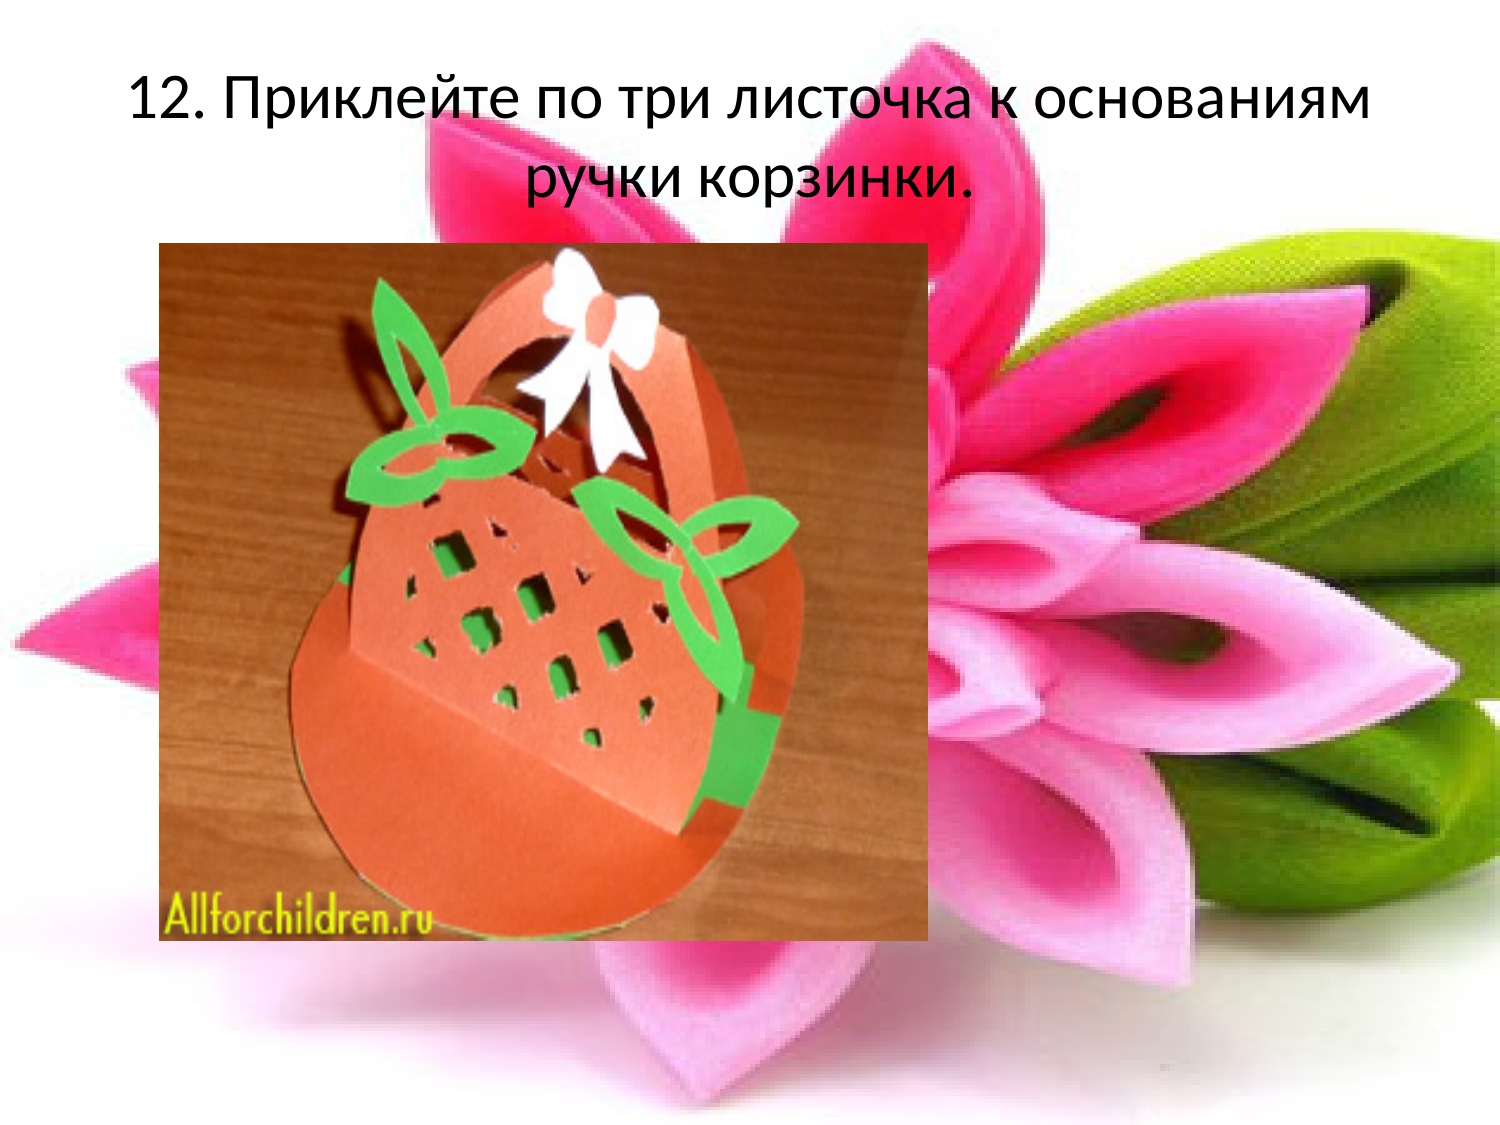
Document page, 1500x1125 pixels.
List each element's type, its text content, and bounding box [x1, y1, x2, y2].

picture [0, 0, 1500, 1125]
title 12. Приклейте по три листочка к основаниям ручки корзинки. [75, 45, 1425, 315]
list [159, 243, 928, 941]
